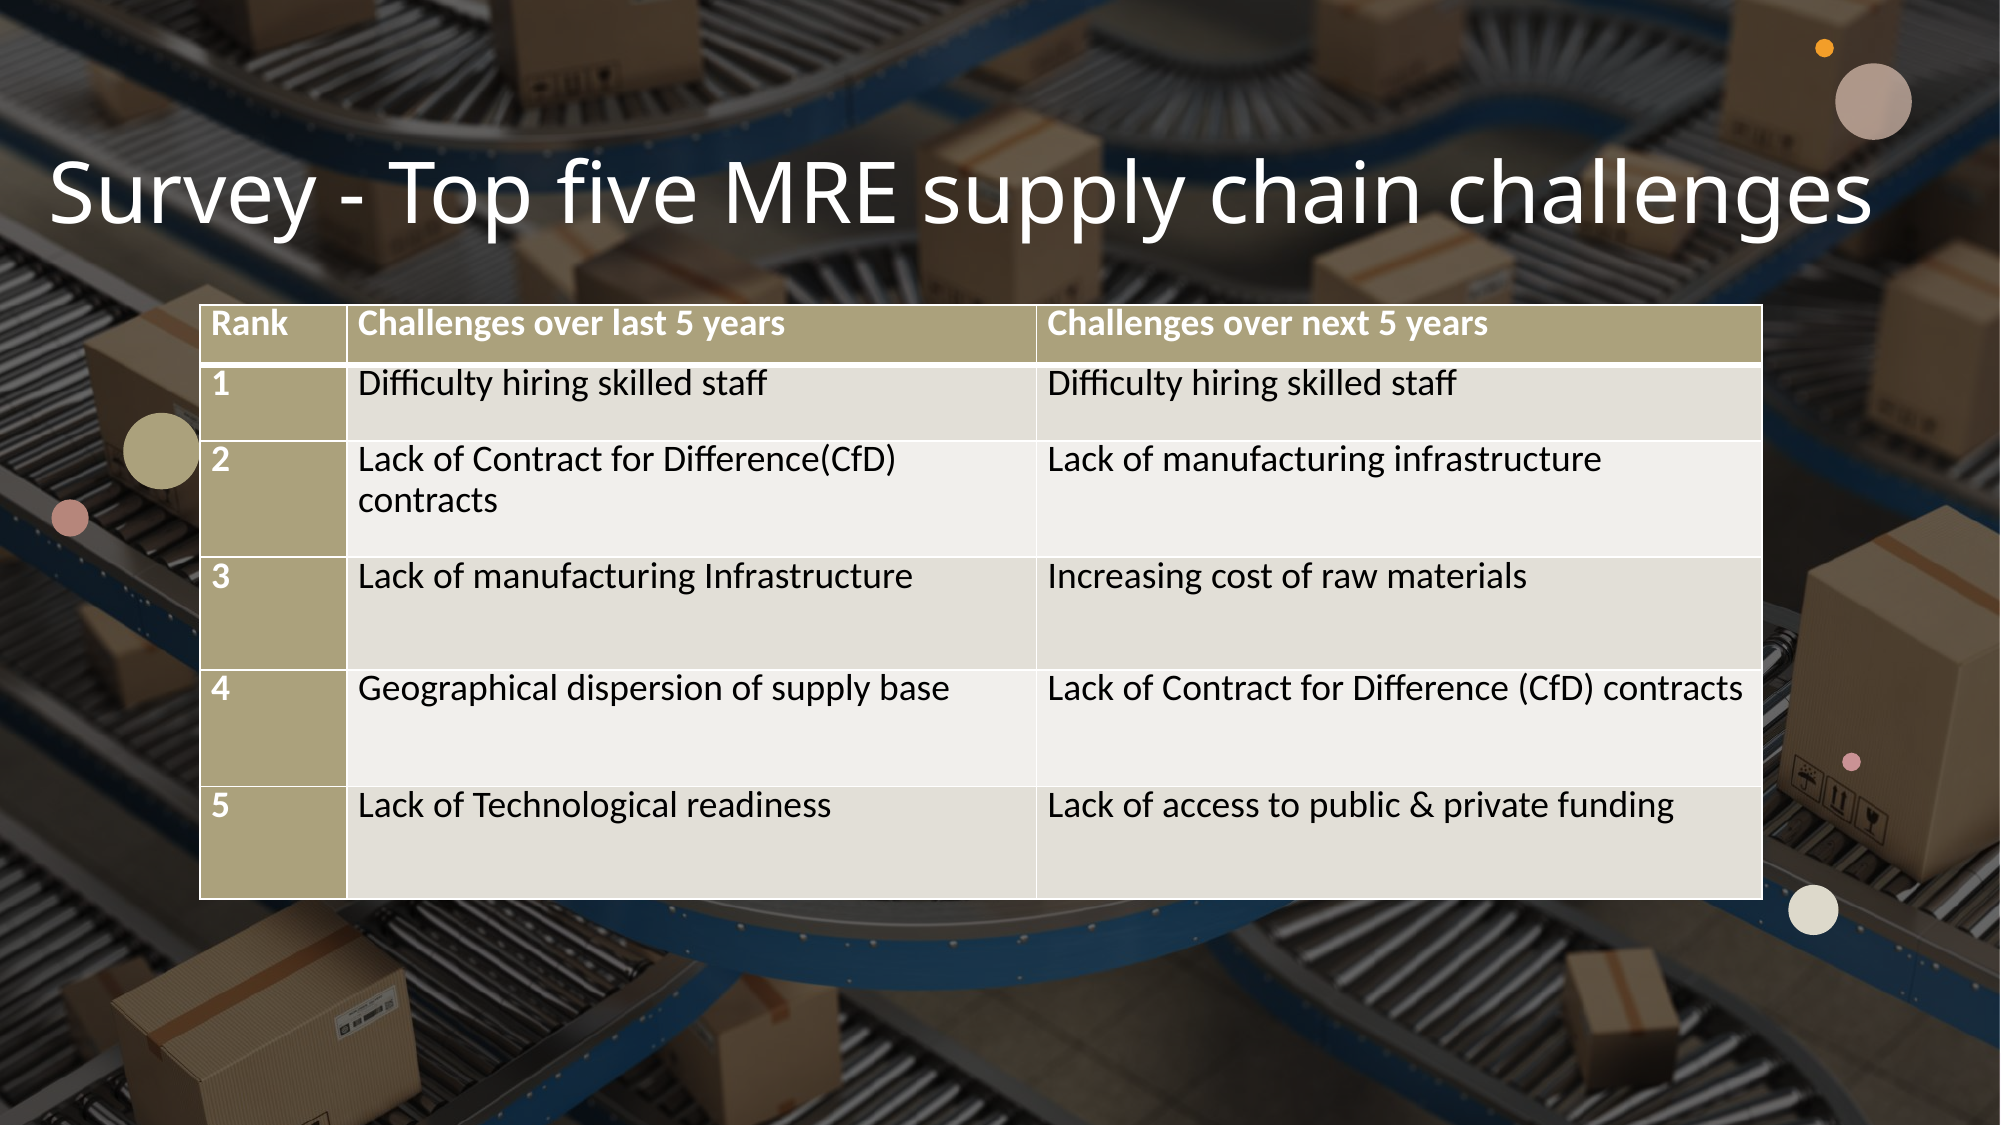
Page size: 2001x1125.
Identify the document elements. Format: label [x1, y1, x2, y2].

text_box [51, 38, 1912, 936]
picture [0, 0, 2000, 1125]
